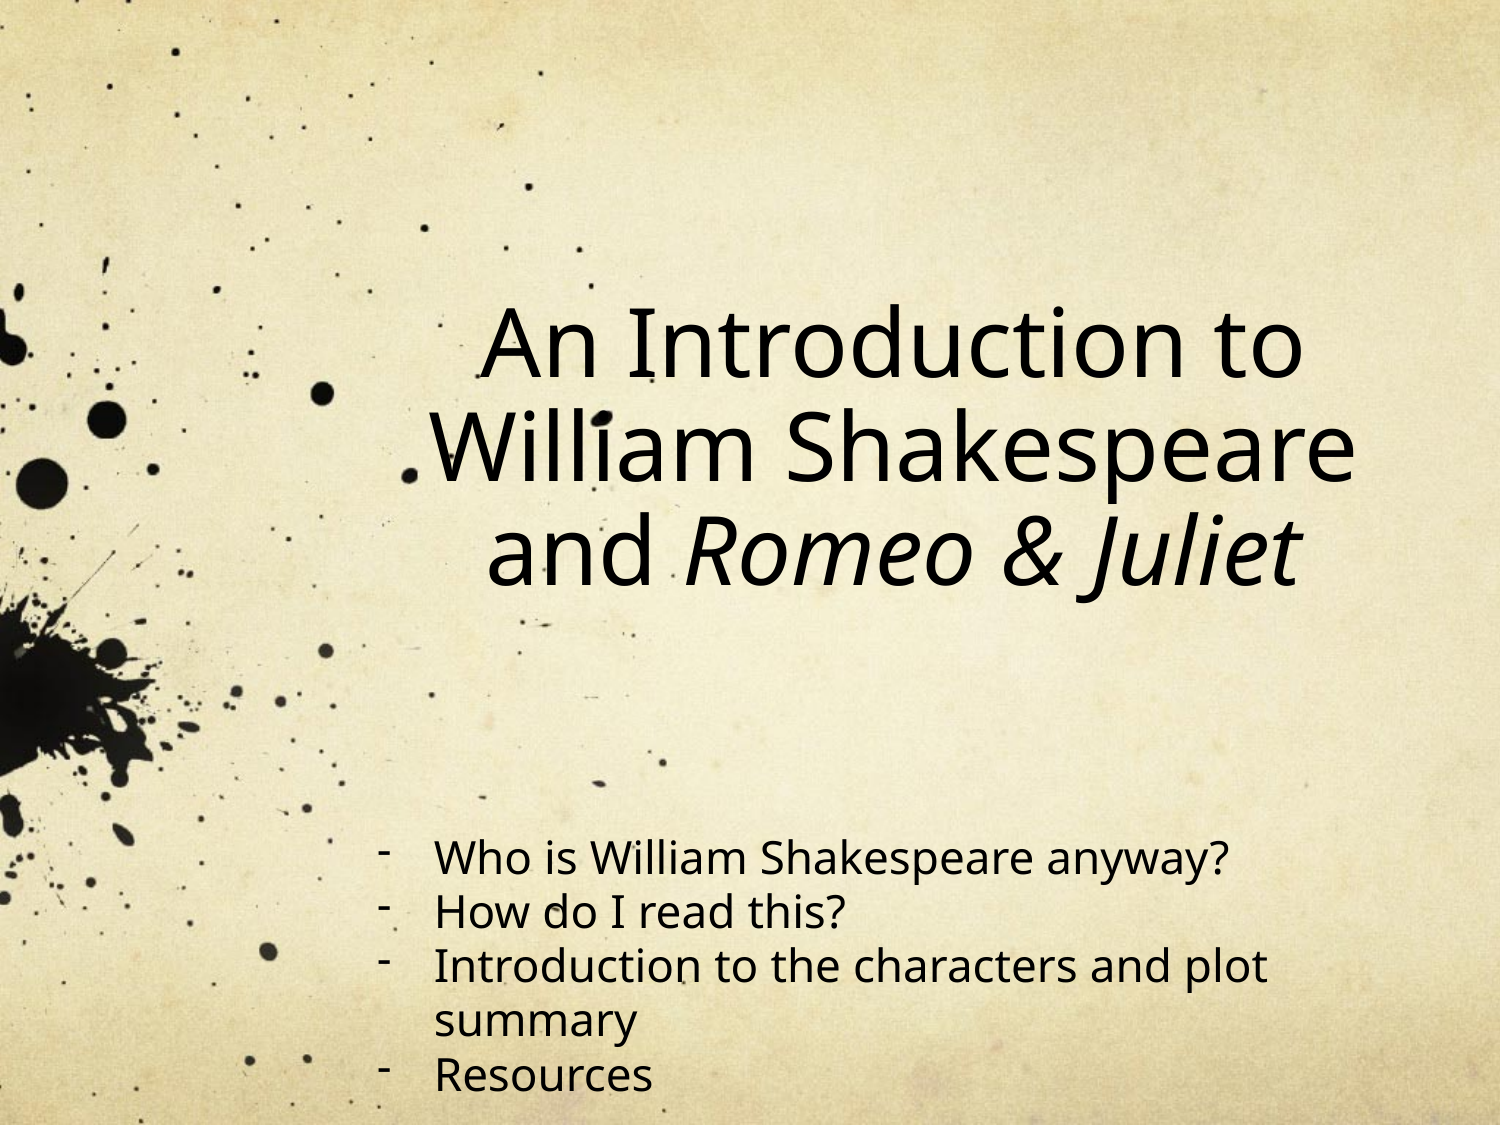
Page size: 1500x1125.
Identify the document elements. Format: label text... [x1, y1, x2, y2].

picture [0, 0, 1500, 1125]
title An Introduction to William Shakespeare and Romeo & Juliet [362, 316, 1425, 605]
subtitle Who is William Shakespeare anyway? How do I read this? Introduction to the characters and plot summary Resources [362, 829, 1425, 1107]
